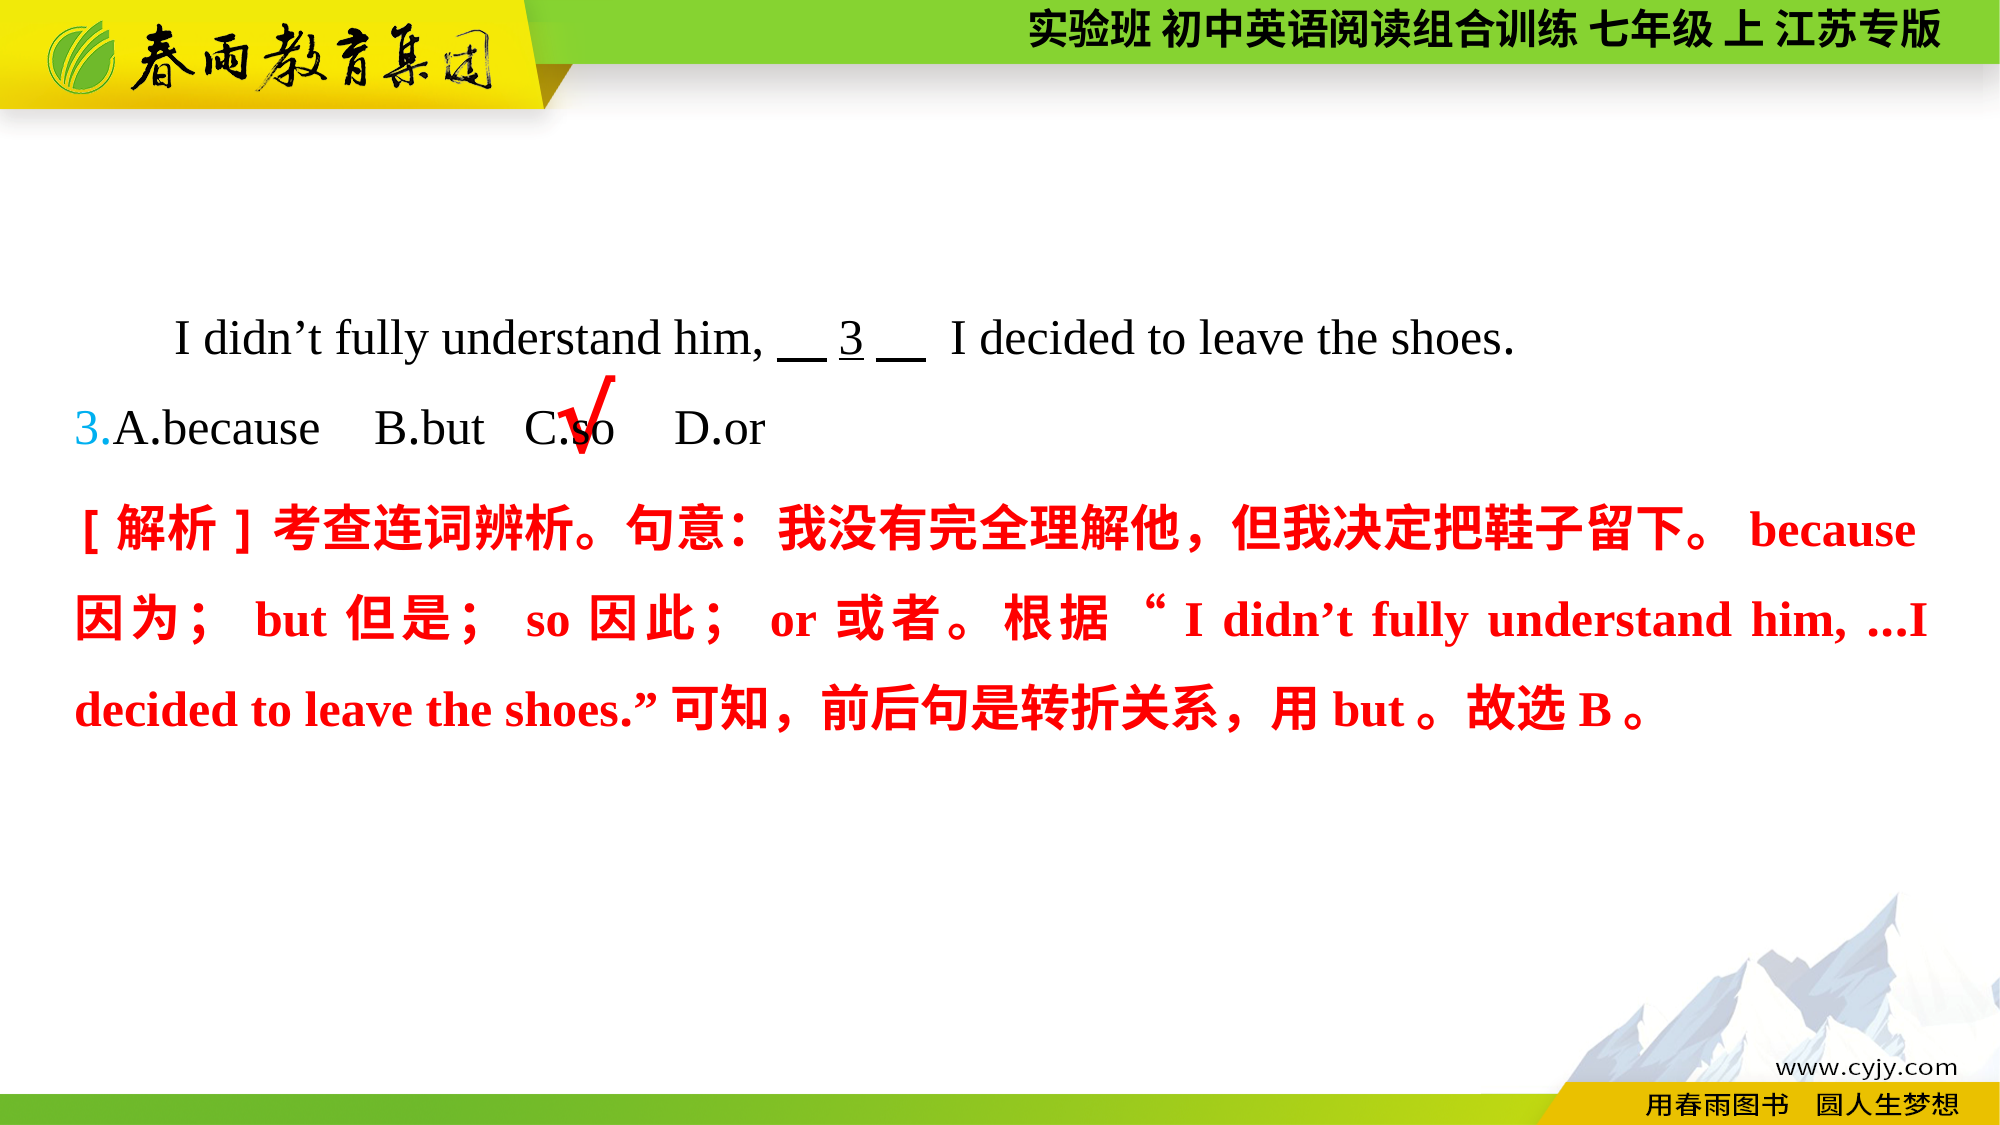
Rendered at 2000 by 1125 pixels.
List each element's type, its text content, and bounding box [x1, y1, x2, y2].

picture [0, 0, 2000, 1125]
text_box [解析]考查连词辨析。句意：我没有完全理解他，但我决定把鞋子留下。because因为；but但是；so因此；or或者。根据“I didn’t fully understand him, ...I decided to leave the shoes.”可知，前后句是转折关系，用but。故选B。 [59, 459, 1944, 745]
list I didn’t fully understand him, 3 I decided to leave the shoes. 3.A.because B.but C.so D.or [59, 267, 1944, 459]
